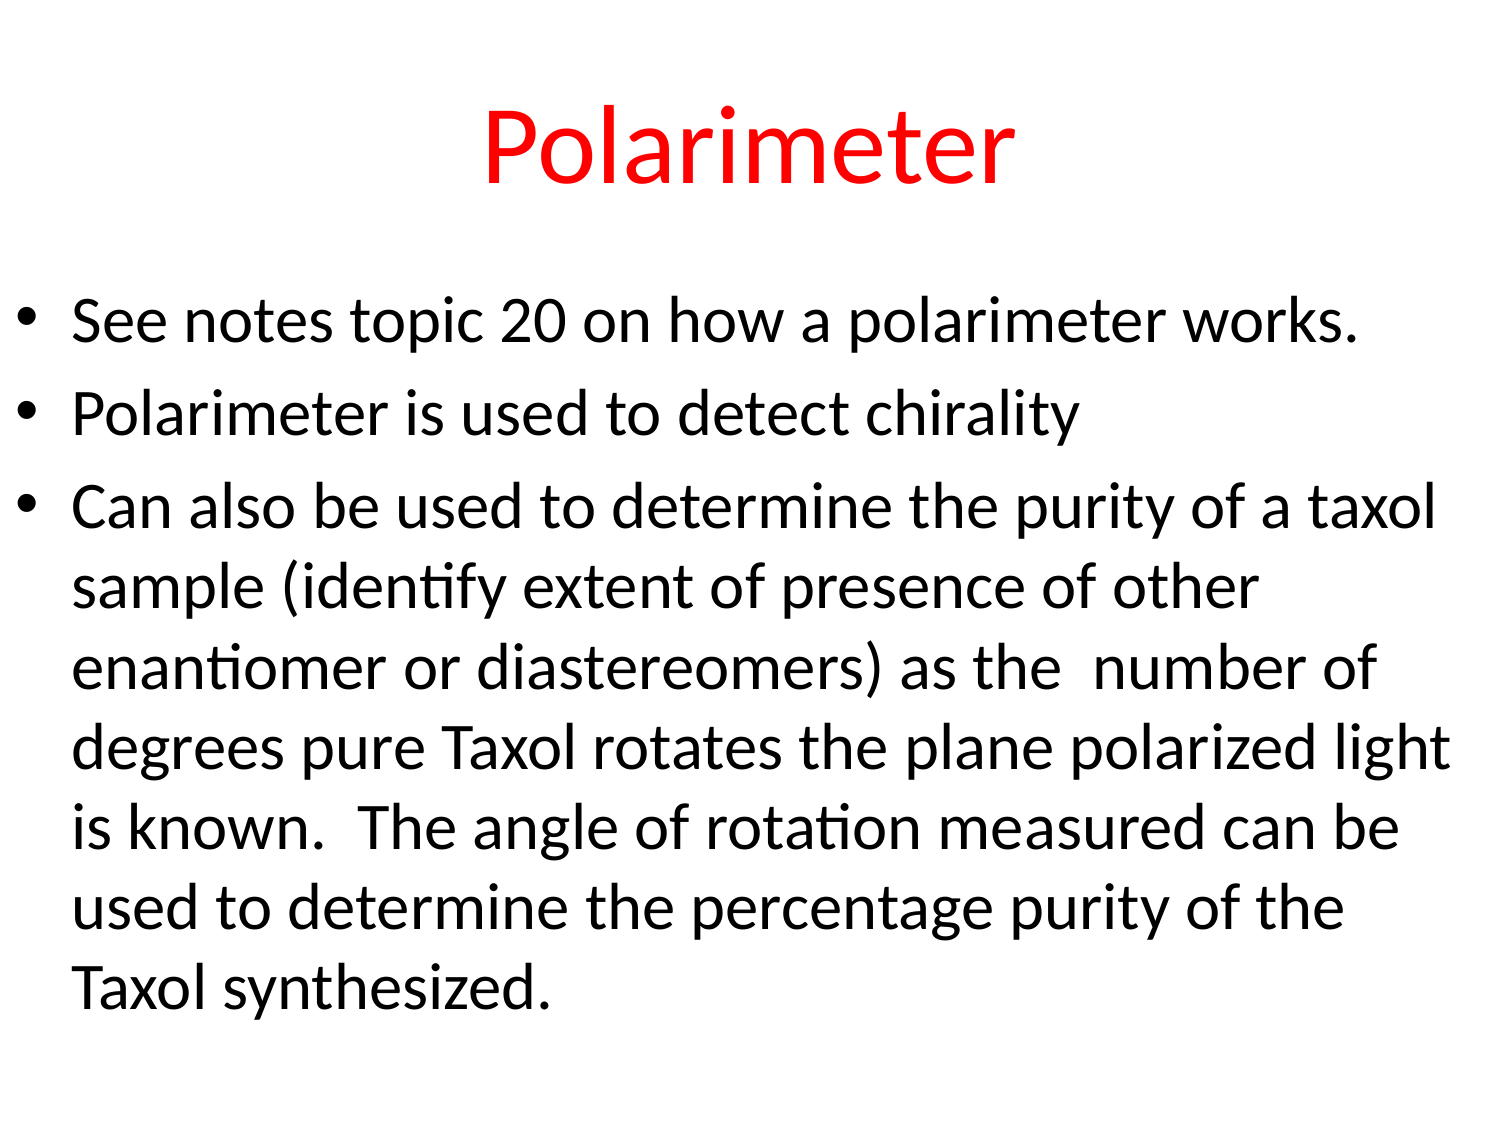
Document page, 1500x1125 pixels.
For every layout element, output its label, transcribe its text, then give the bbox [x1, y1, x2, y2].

list See notes topic 20 on how a polarimeter works. Polarimeter is used to detect chirality Can also be used to determine the purity of a taxol sample (identify extent of presence of other enantiomer or diastereomers) as the number of degrees pure Taxol rotates the plane polarized light is known. The angle of rotation measured can be used to determine the percentage purity of the Taxol synthesized. [0, 267, 1500, 1083]
title Polarimeter [75, 45, 1425, 233]
